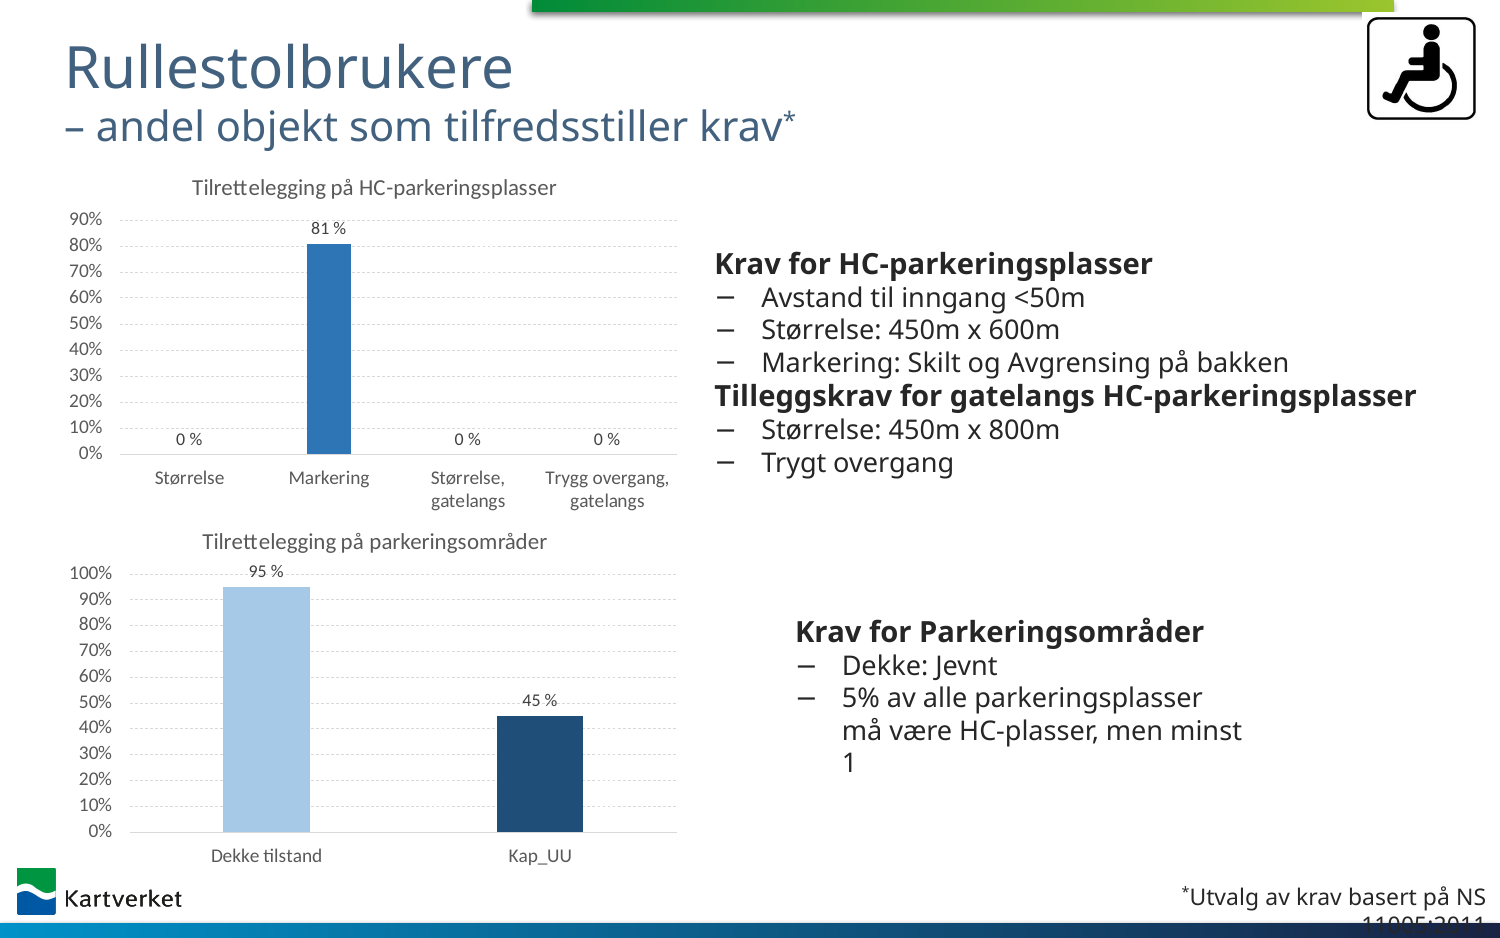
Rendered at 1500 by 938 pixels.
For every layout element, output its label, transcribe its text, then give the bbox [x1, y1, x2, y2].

text_box Krav for HC-parkeringsplasser Avstand til inngang <50m Størrelse: 450m x 600m Markering: Skilt og Avgrensing på bakken Tilleggskrav for gatelangs HC-parkeringsplasser Størrelse: 450m x 800m Trygt overgang [699, 237, 1433, 485]
picture [1362, 12, 1481, 126]
text_box *Utvalg av krav basert på NS 11005:2011 [1068, 873, 1500, 938]
text_box Rullestolbrukere – andel objekt som tilfredsstiller krav* [49, 25, 1431, 158]
picture [62, 166, 688, 519]
picture [62, 520, 688, 874]
text_box Krav for Parkeringsområder Dekke: Jevnt 5% av alle parkeringsplasser må være HC-plasser, men minst 1 [780, 605, 1261, 786]
